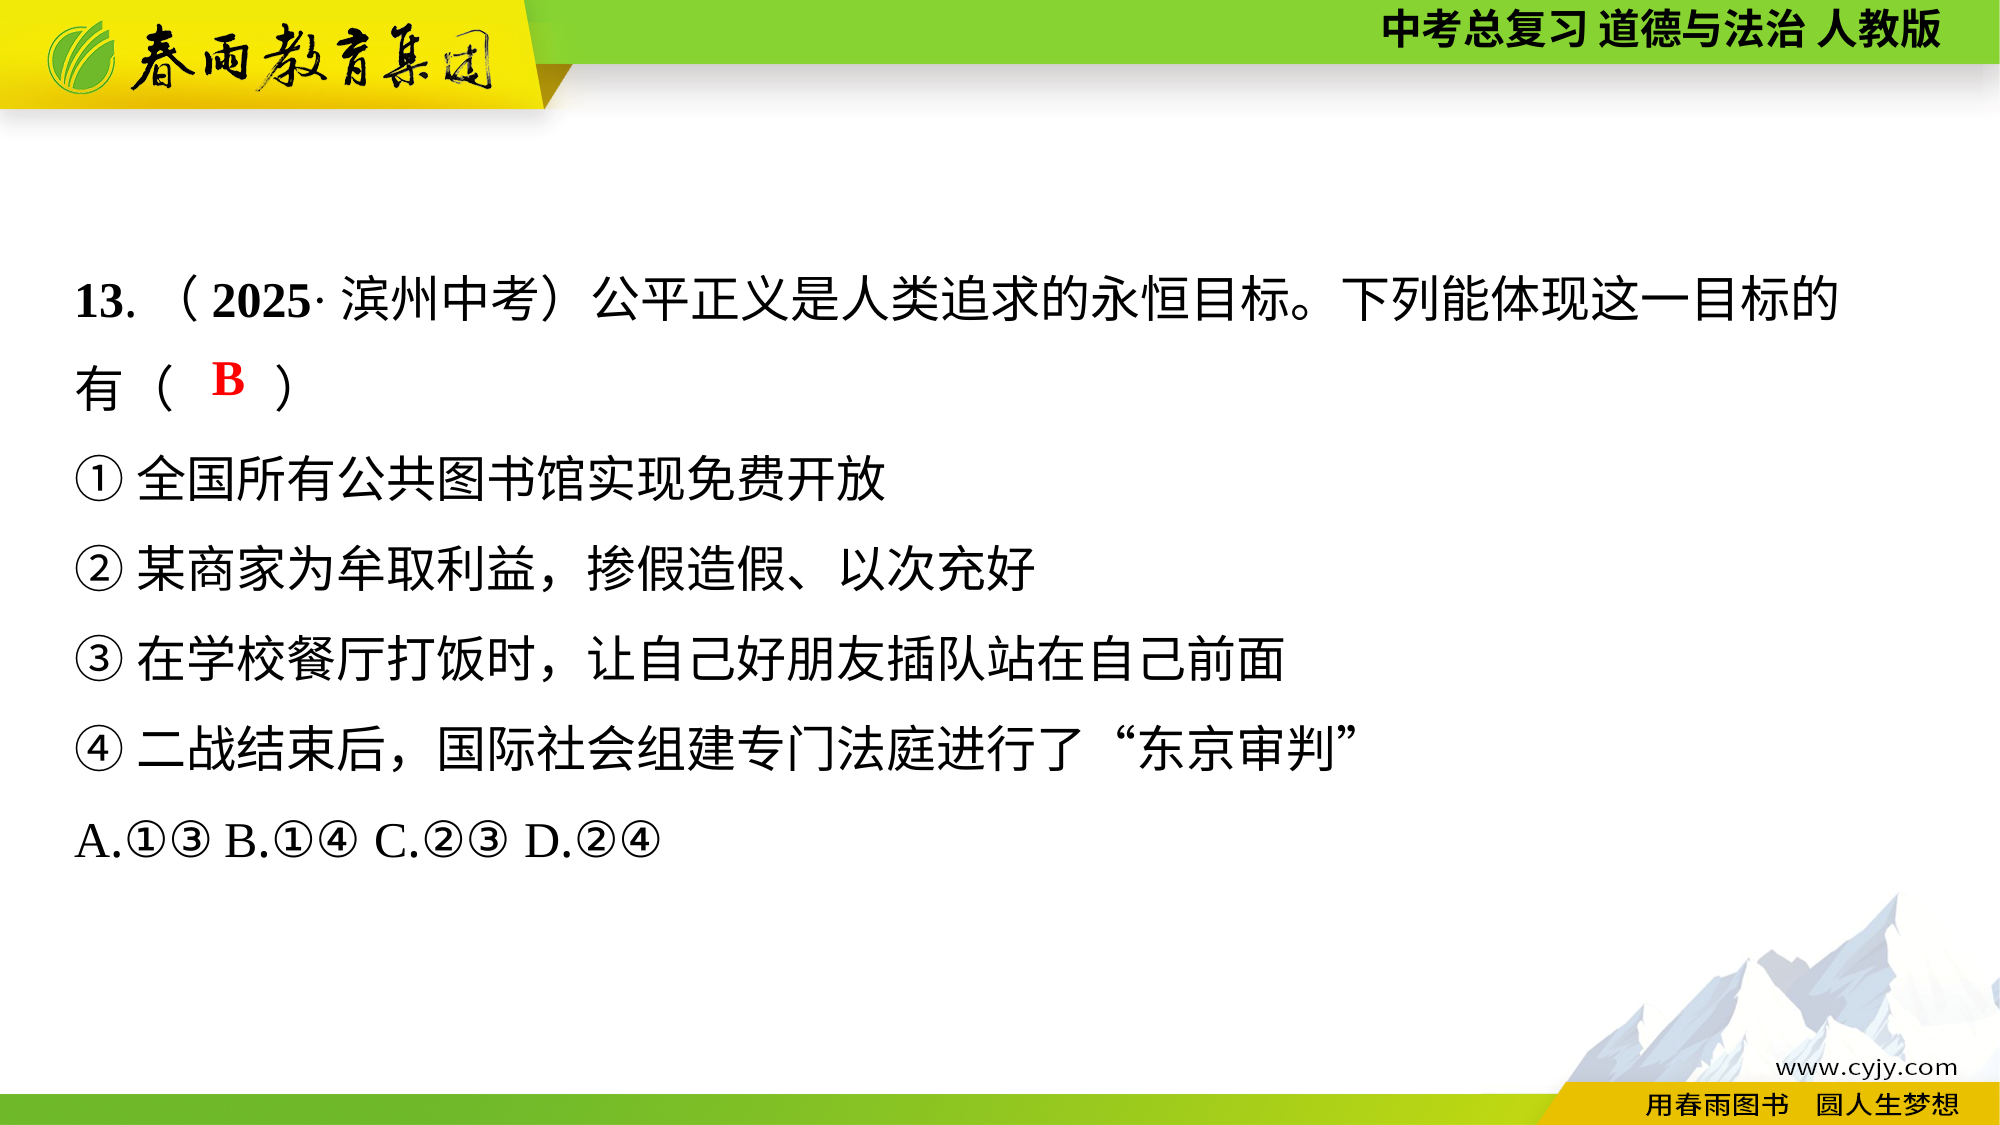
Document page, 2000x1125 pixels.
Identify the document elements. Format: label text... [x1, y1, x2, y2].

picture [0, 0, 2000, 1125]
list 13.（2025·滨州中考）公平正义是人类追求的永恒目标。下列能体现这一目标的 有（ ） ①全国所有公共图书馆实现免费开放 ②某商家为牟取利益，掺假造假、以次充好 ③在学校餐厅打饭时，让自己好朋友插队站在自己前面 ④二战结束后，国际社会组建专门法庭进行了“东京审判” A.①③ B.①④ C.②③ D.②④ [59, 229, 1944, 870]
text_box B [197, 338, 261, 413]
